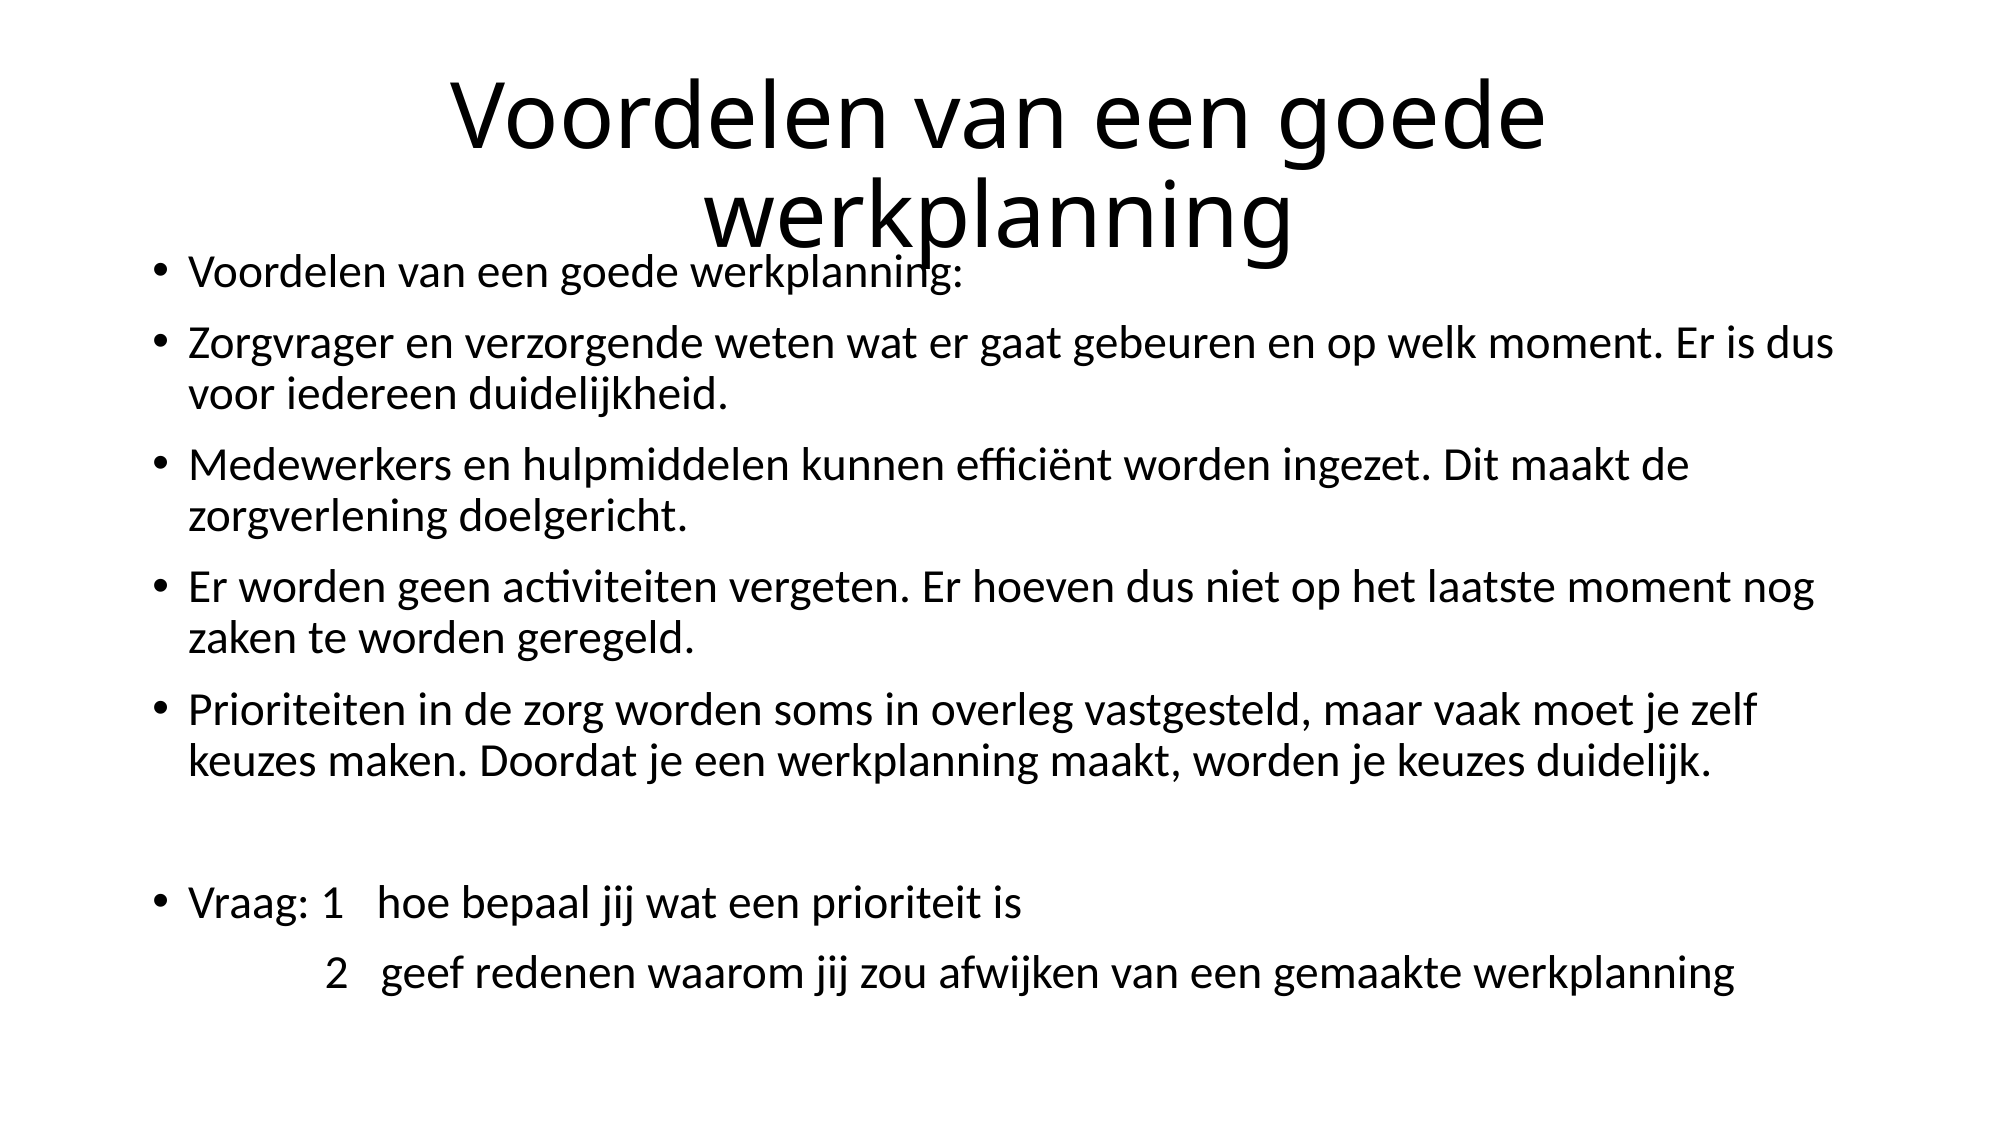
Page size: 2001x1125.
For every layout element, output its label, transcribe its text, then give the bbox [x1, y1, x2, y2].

title Voordelen van een goede werkplanning [137, 59, 1863, 238]
list Voordelen van een goede werkplanning: Zorgvrager en verzorgende weten wat er gaat gebeuren en op welk moment. Er is dus voor iedereen duidelijkheid. Medewerkers en hulpmiddelen kunnen efficiënt worden ingezet. Dit maakt de zorgverlening doelgericht. Er worden geen activiteiten vergeten. Er hoeven dus niet op het laatste moment nog zaken te worden geregeld. Prioriteiten in de zorg worden soms in overleg vastgesteld, maar vaak moet je zelf keuzes maken. Doordat je een werkplanning maakt, worden je keuzes duidelijk. Vraag: 1 hoe bepaal jij wat een prioriteit is 2 geef redenen waarom jij zou afwijken van een gemaakte werkplanning [137, 238, 1863, 1014]
